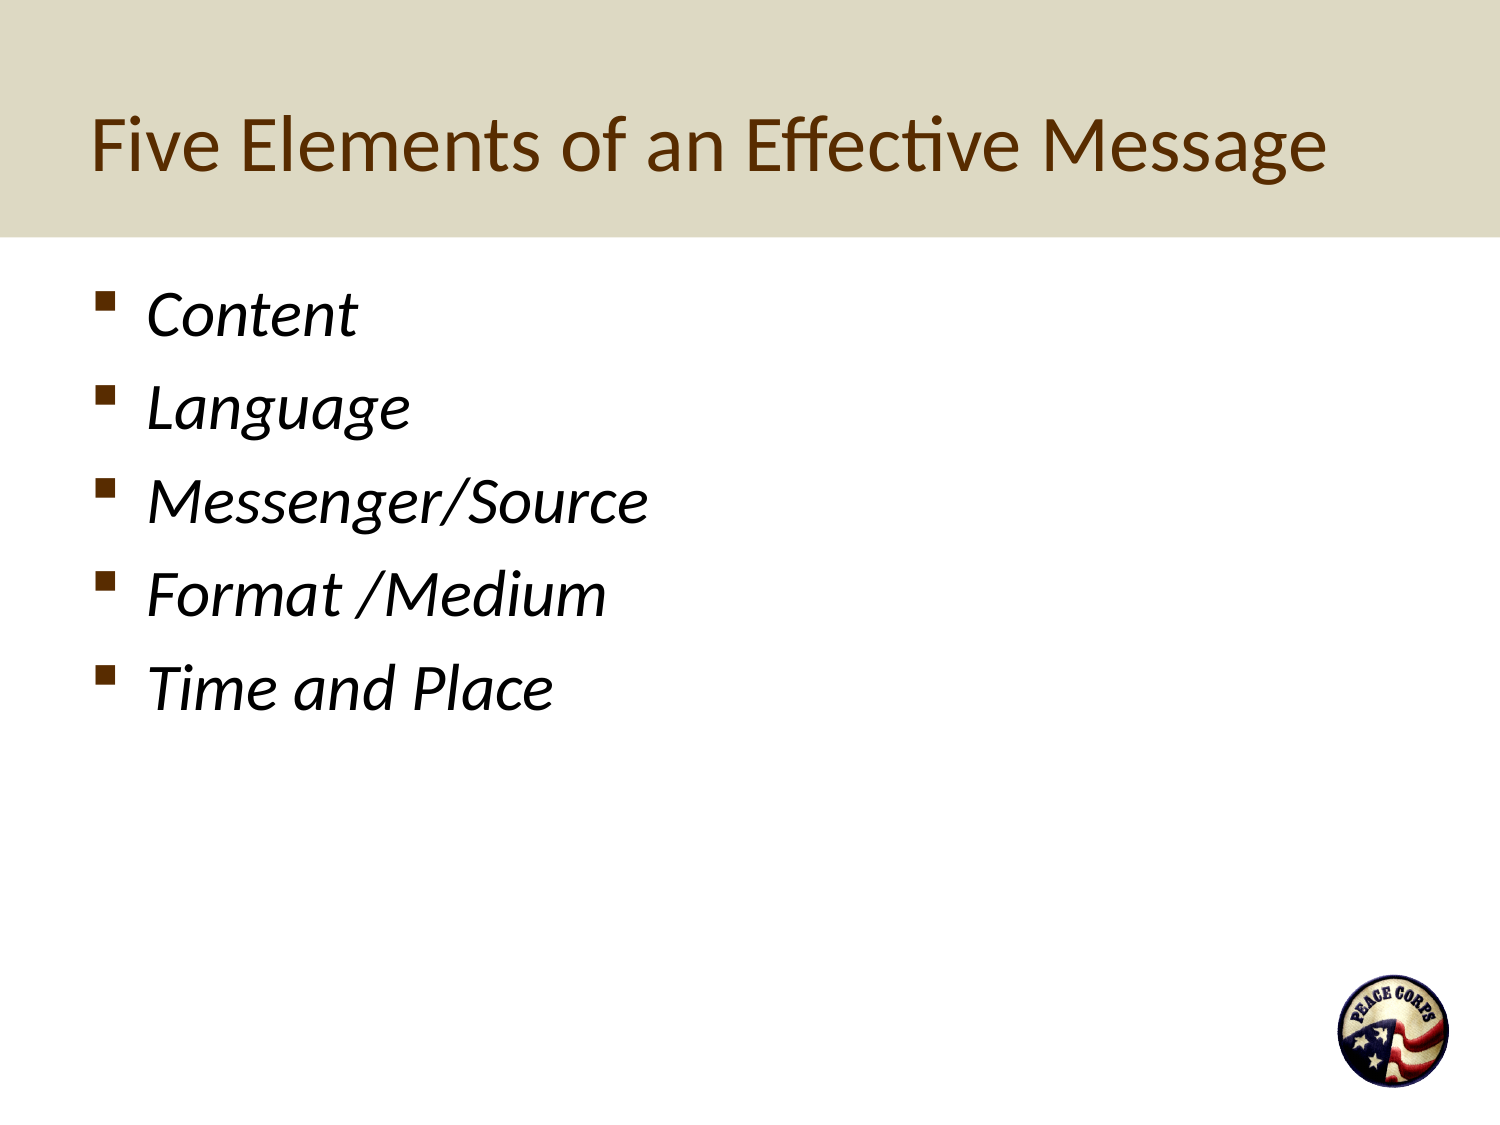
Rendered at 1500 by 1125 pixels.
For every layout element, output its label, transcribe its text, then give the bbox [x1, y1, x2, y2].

list Content Language Messenger/Source Format /Medium Time and Place [75, 262, 1425, 1005]
title Five Elements of an Effective Message [75, 45, 1425, 233]
